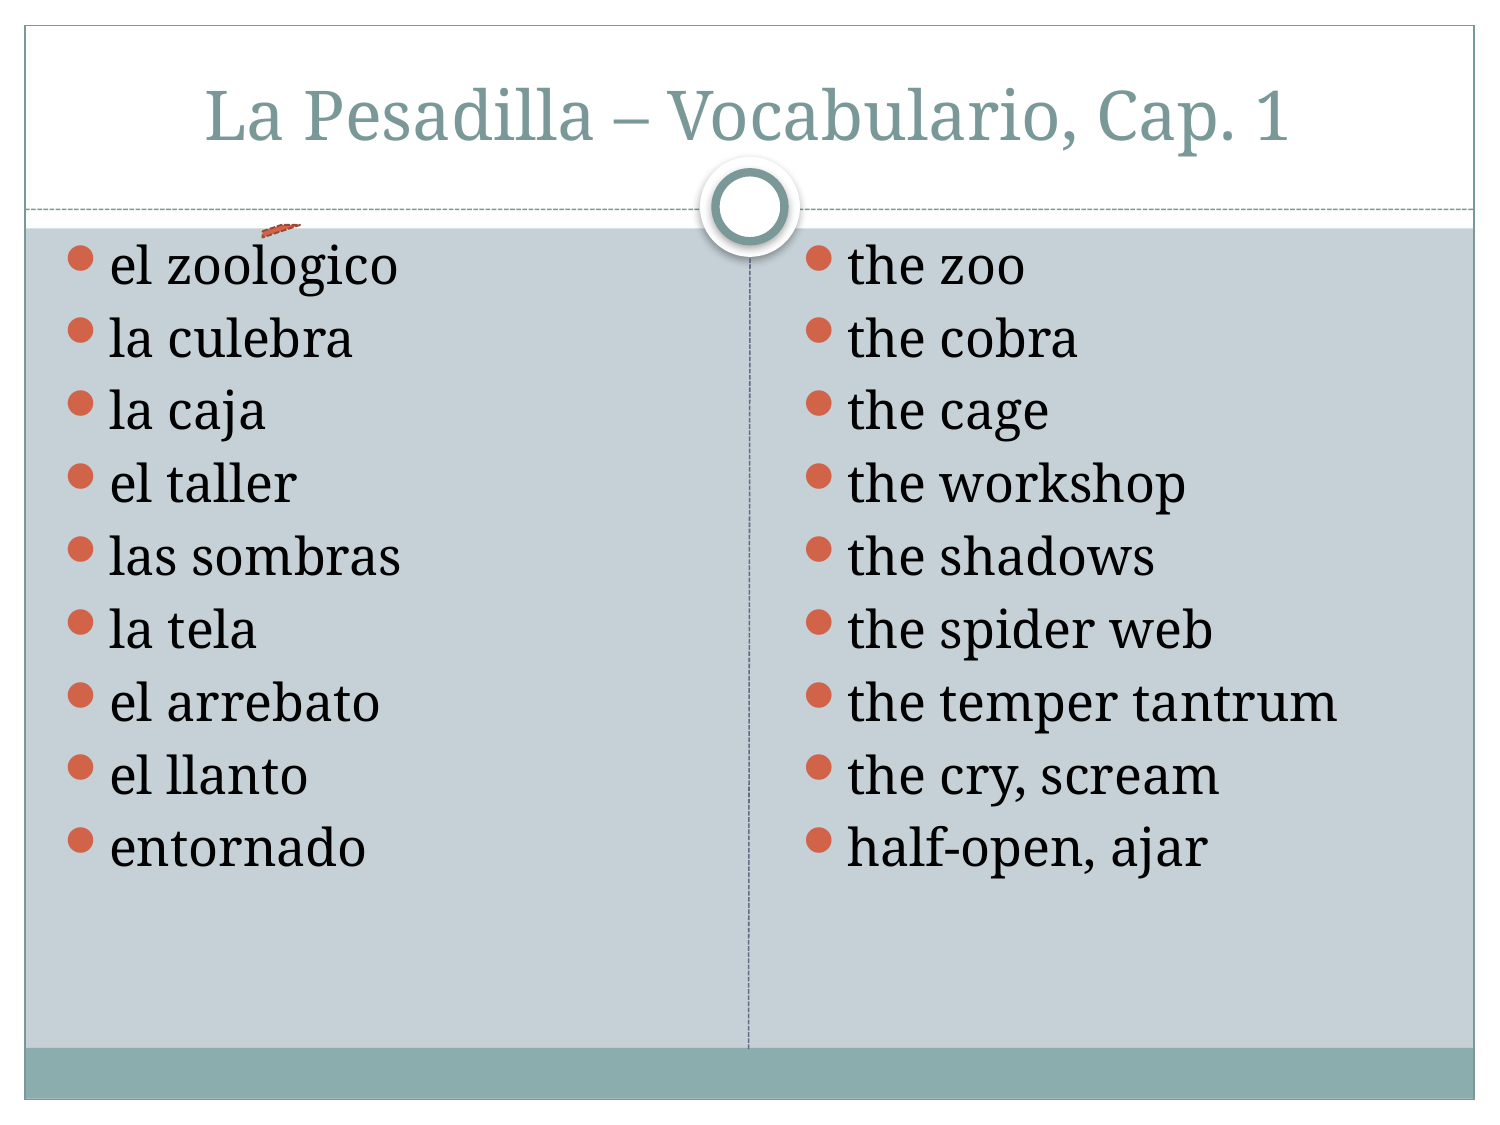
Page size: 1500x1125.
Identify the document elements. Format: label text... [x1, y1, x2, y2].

text_box [261, 223, 301, 239]
list el zoologico la culebra la caja el taller las sombras la tela el arrebato el llanto entornado [49, 224, 712, 993]
list the zoo the cobra the cage the workshop the shadows the spider web the temper tantrum the cry, scream half-open, ajar [787, 224, 1450, 993]
title La Pesadilla – Vocabulario, Cap. 1 [49, 37, 1450, 162]
